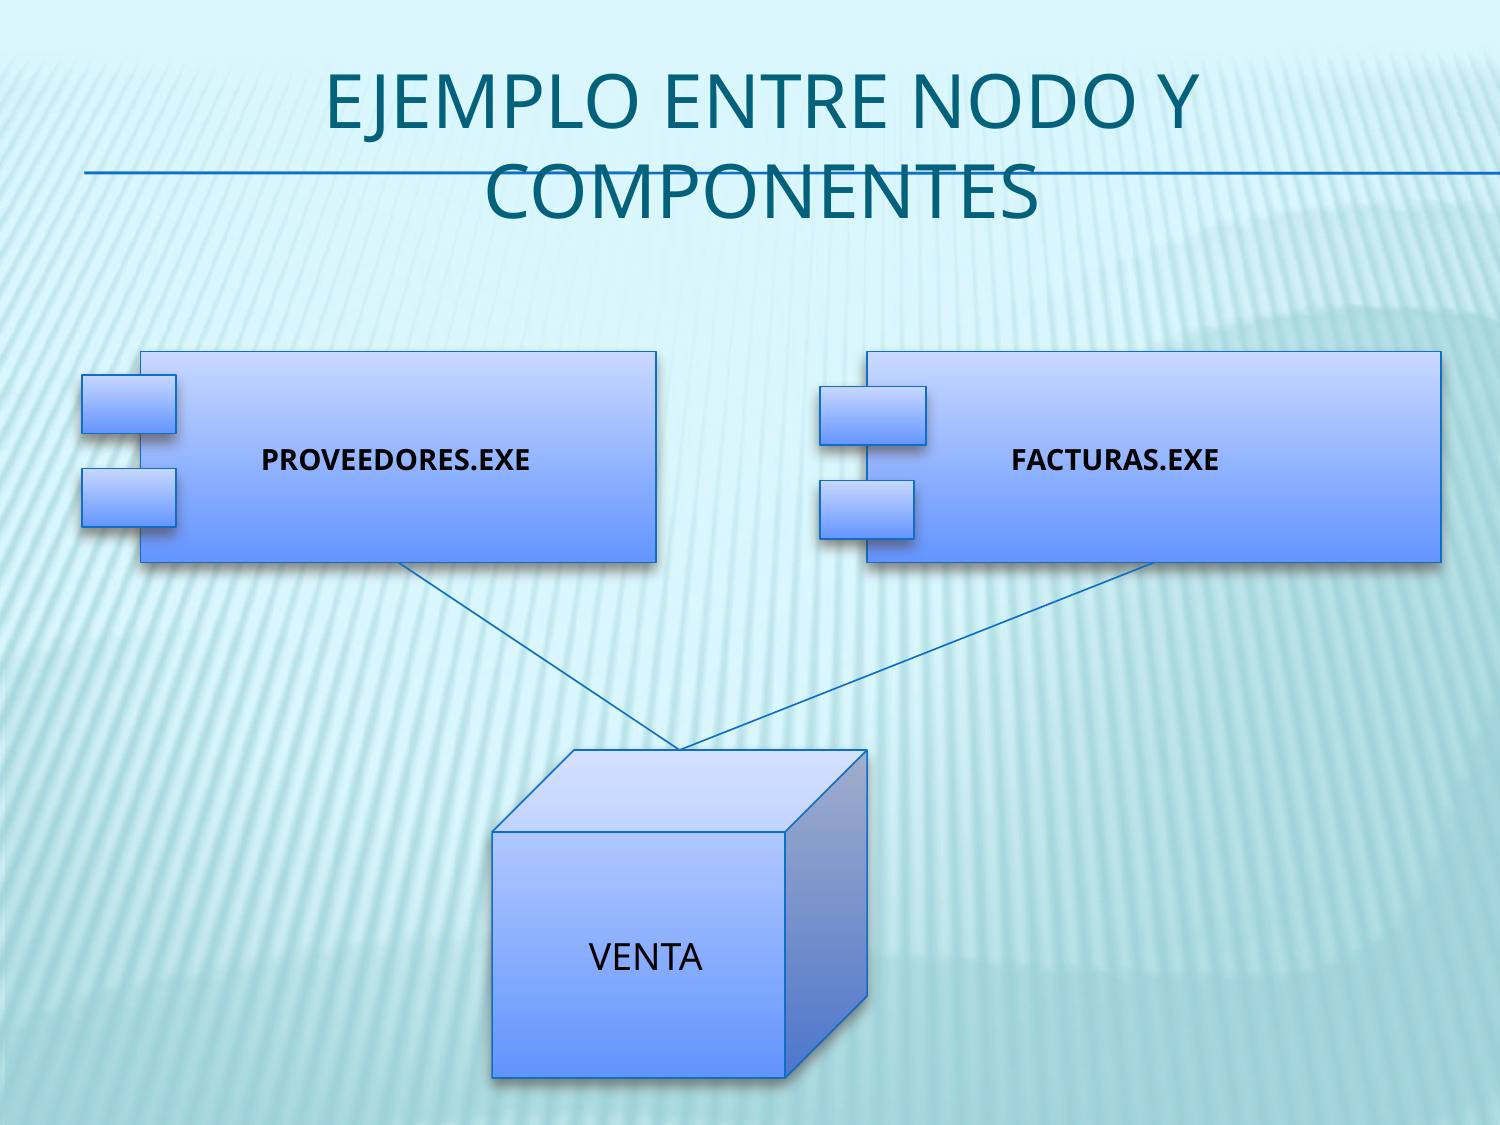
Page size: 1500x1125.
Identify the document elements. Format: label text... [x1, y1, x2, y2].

text_box [819, 480, 833, 540]
text_box [491, 782, 868, 1079]
text_box [140, 351, 657, 563]
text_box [465, 494, 654, 818]
text_box FACTURAS.EXE [996, 433, 1348, 484]
text_box [866, 351, 1442, 563]
text_box [81, 468, 177, 528]
title EJEMPLO ENTRE NODO Y COMPONENTES [50, 75, 1475, 213]
text_box [81, 374, 177, 434]
text_box VENTA [574, 925, 739, 986]
text_box [819, 386, 927, 446]
text_box PROVEEDORES.EXE [246, 433, 598, 484]
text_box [843, 439, 1032, 874]
